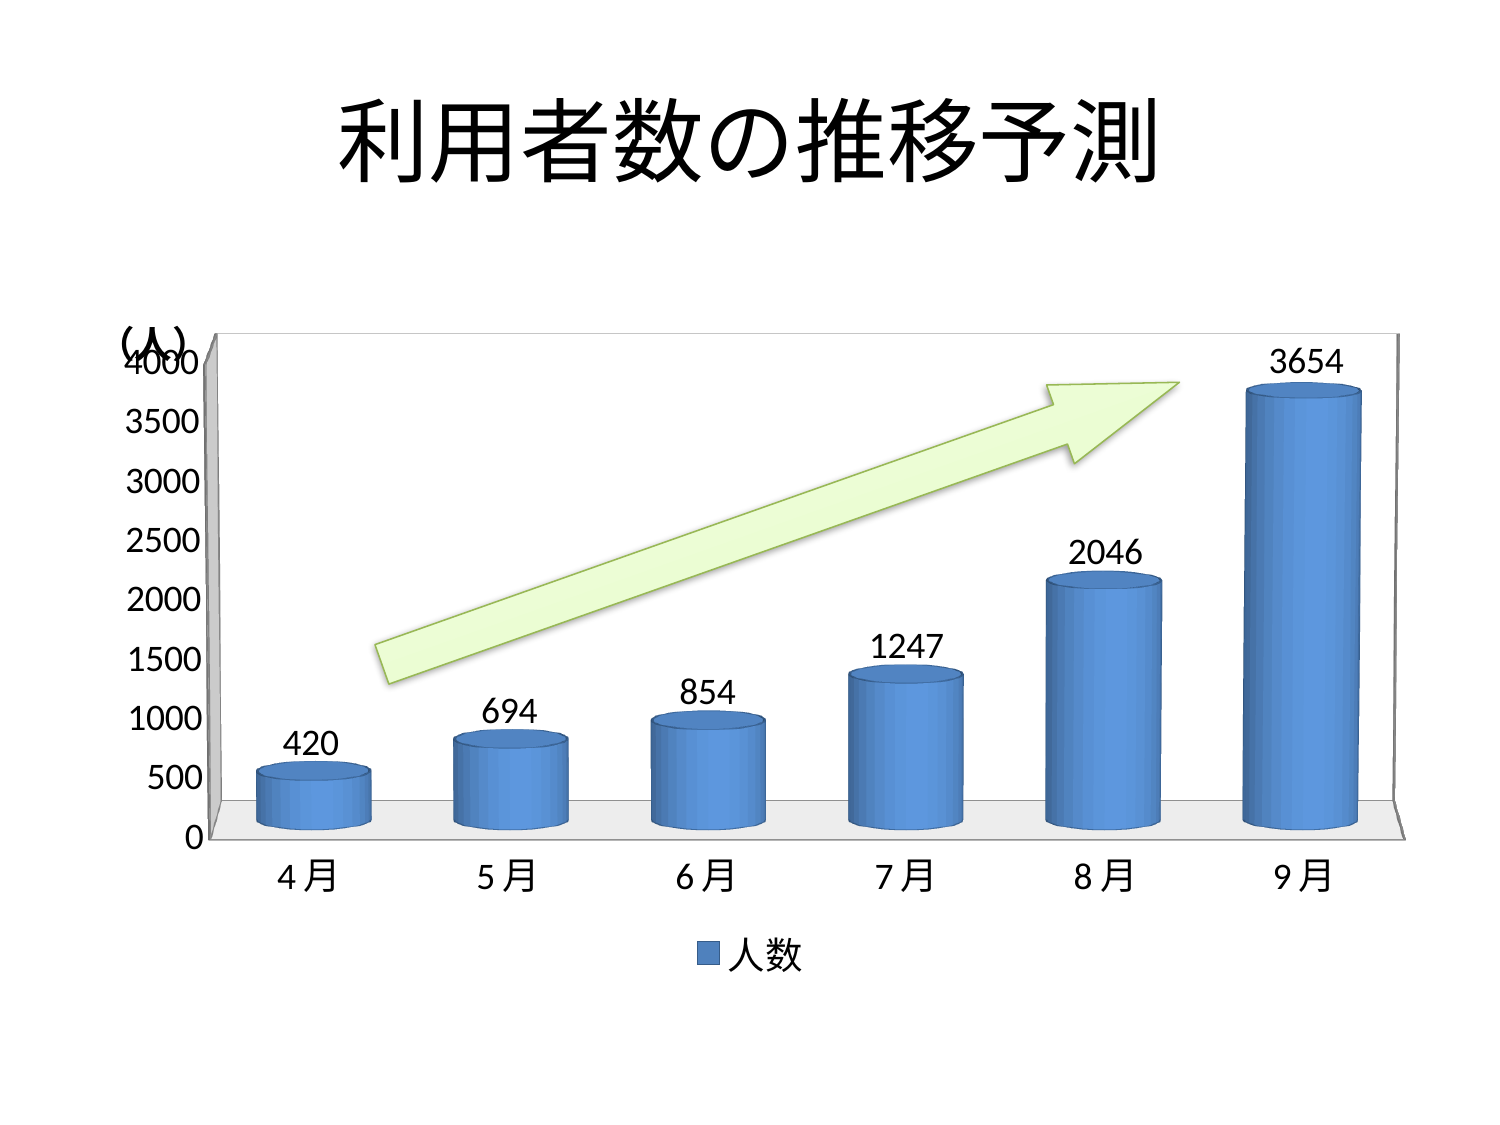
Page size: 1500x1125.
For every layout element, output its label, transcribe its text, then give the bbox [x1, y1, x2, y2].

chart [29, 302, 1471, 988]
title 利用者数の推移予測 [75, 45, 1425, 233]
